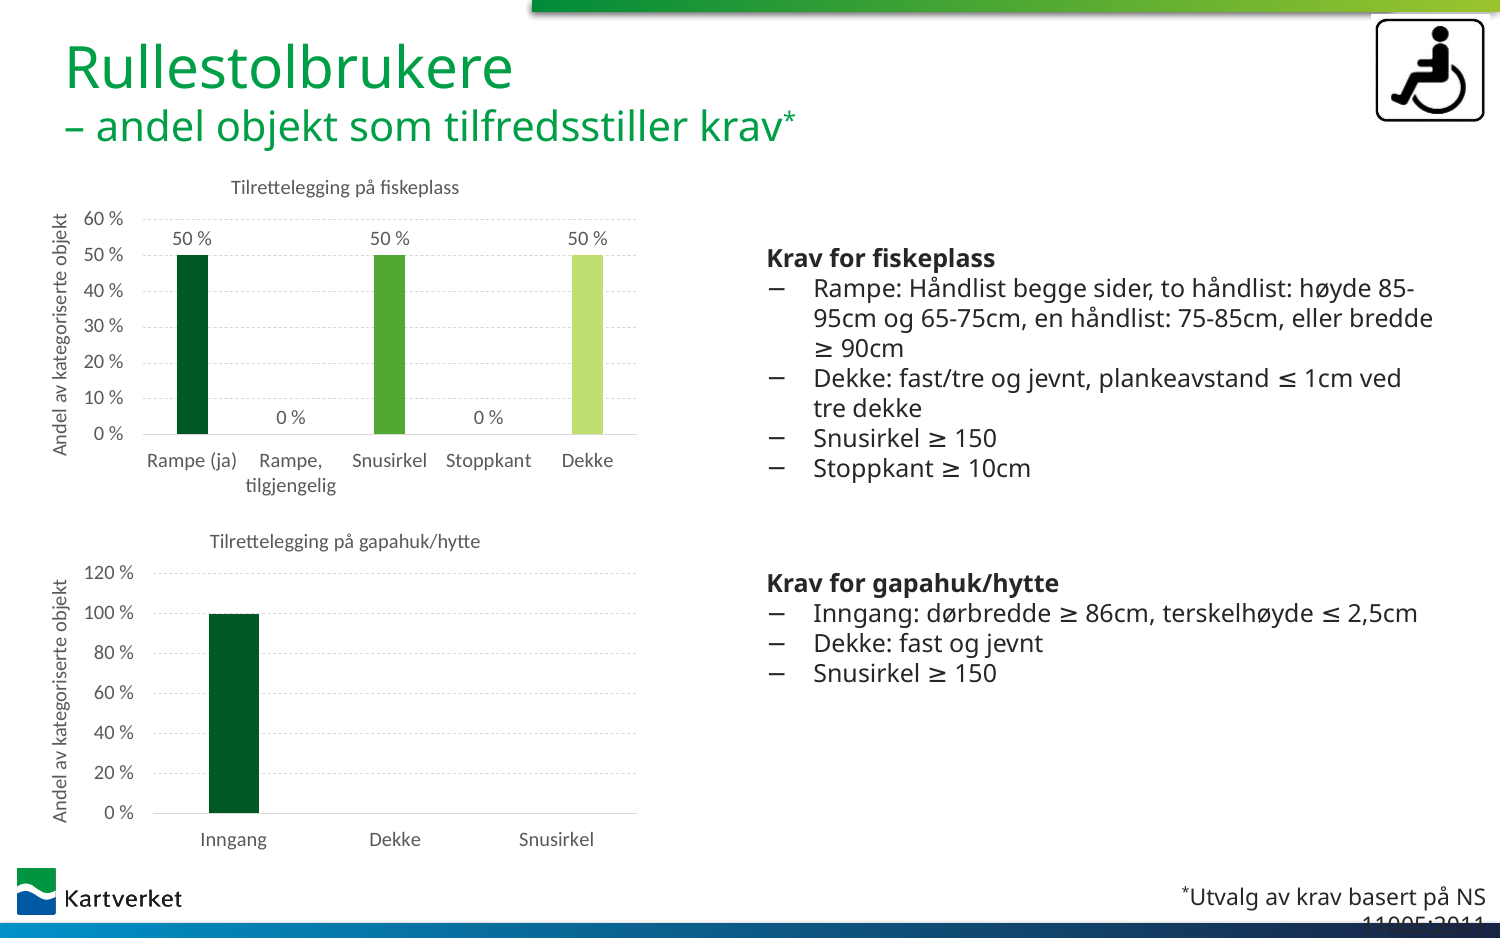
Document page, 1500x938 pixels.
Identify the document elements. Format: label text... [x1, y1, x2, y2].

text_box *Utvalg av krav basert på NS 11005:2011 [1068, 873, 1500, 938]
text_box Krav for gapahuk/hytte Inngang: dørbredde ≥ 86cm, terskelhøyde ≤ 2,5cm Dekke: fast og jevnt Snusirkel ≥ 150 [751, 560, 1452, 695]
picture [1371, 13, 1491, 127]
picture [41, 520, 650, 859]
text_box Krav for fiskeplass Rampe: Håndlist begge sider, to håndlist: høyde 85-95cm og 65-75cm, en håndlist: 75-85cm, eller bredde ≥ 90cm Dekke: fast/tre og jevnt, plankeavstand ≤ 1cm ved tre dekke Snusirkel ≥ 150 Stoppkant ≥ 10cm [751, 235, 1452, 490]
text_box Rullestolbrukere – andel objekt som tilfredsstiller krav* [49, 29, 1431, 158]
picture [41, 166, 650, 505]
